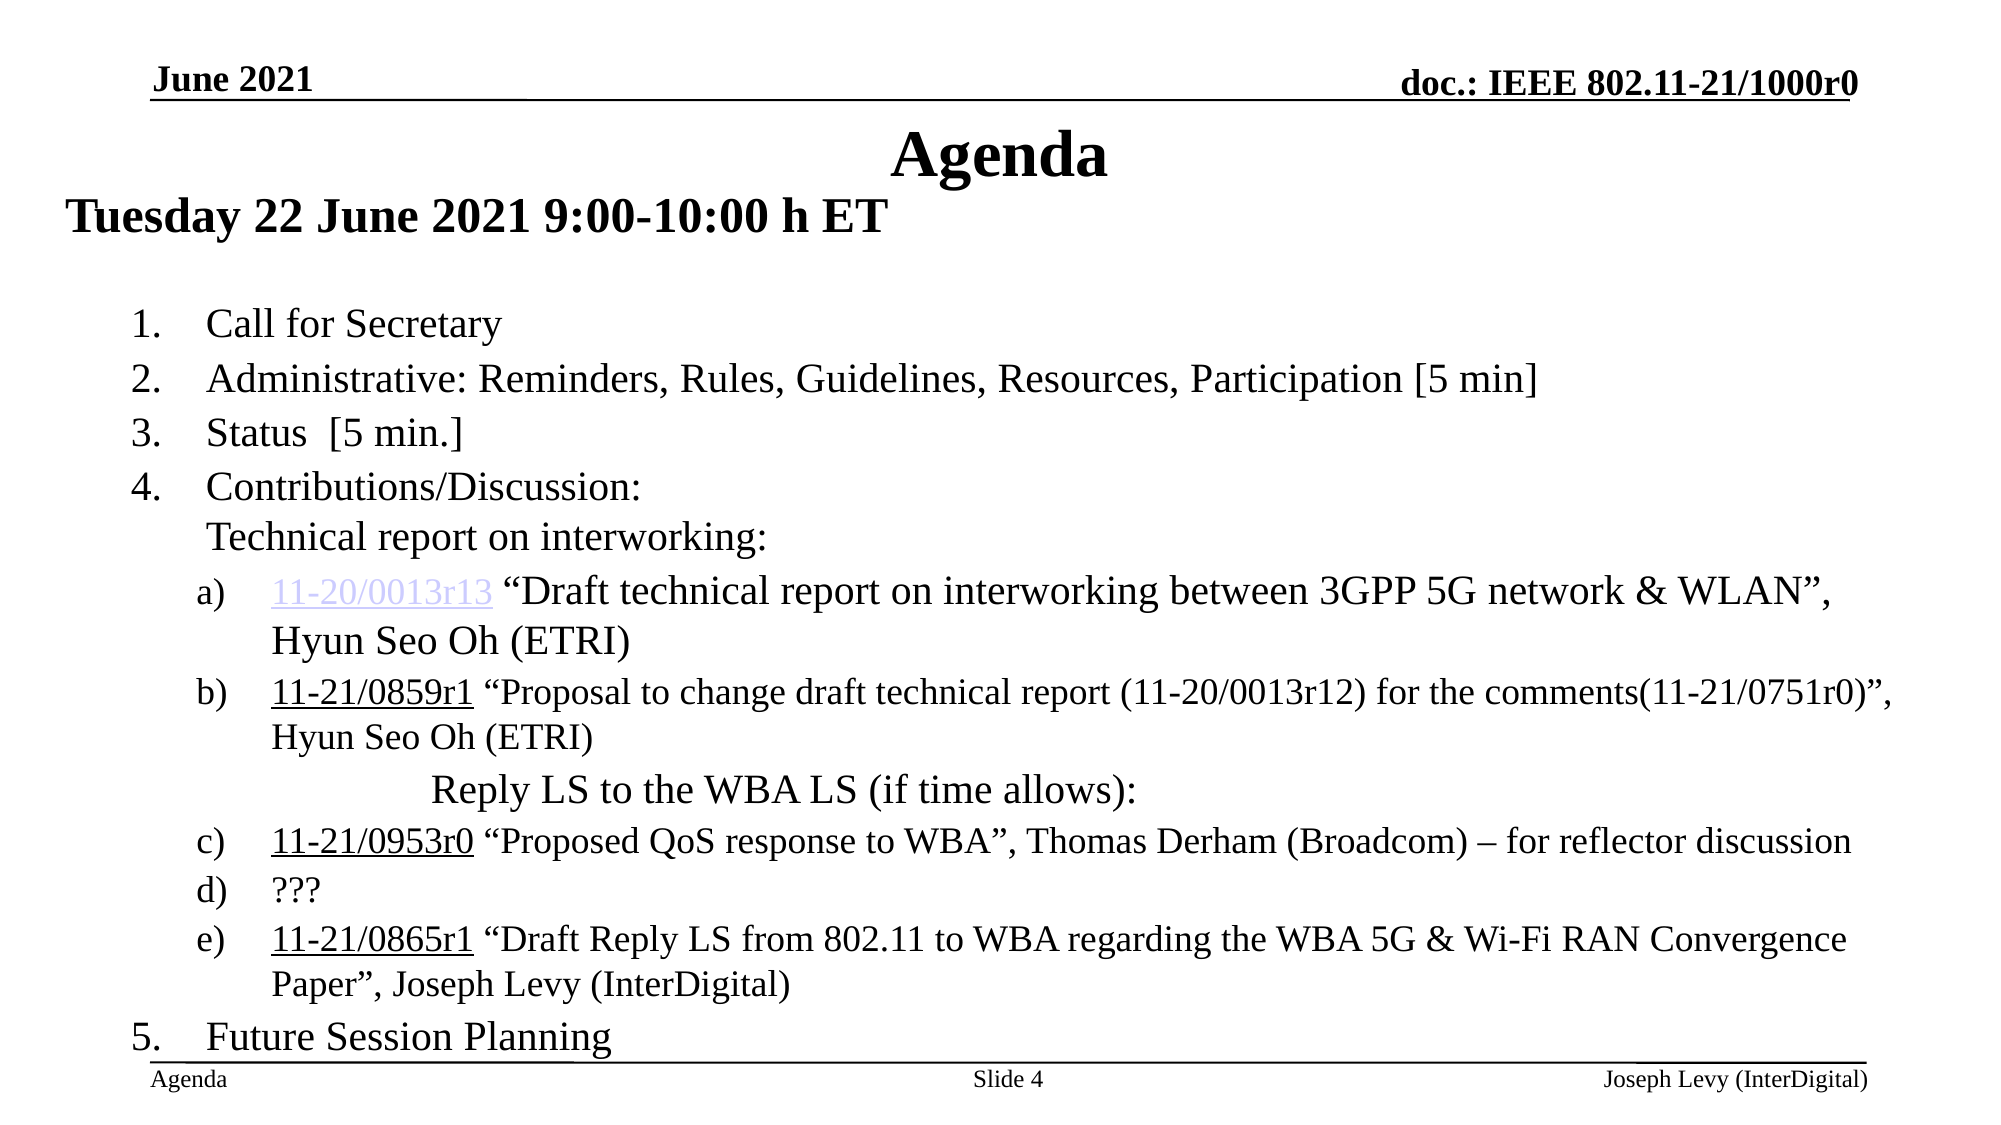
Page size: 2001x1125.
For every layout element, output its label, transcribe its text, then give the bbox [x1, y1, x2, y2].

title Agenda [149, 112, 1850, 174]
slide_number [152, 54, 563, 100]
slide_number Slide 4 [950, 1061, 1067, 1123]
list Tuesday 22 June 2021 9:00-10:00 h ET Call for Secretary Administrative: Reminders, Rules, Guidelines, Resources, Participation [5 min] Status [5 min.] Contributions/Discussion: Technical report on interworking: 11-20/0013r13 “Draft technical report on interworking between 3GPP 5G network & WLAN”, Hyun Seo Oh (ETRI) 11-21/0859r1 “Proposal to change draft technical report (11-20/0013r12) for the comments(11-21/0751r0)”, Hyun Seo Oh (ETRI) Reply LS to the WBA LS (if time allows): 11-21/0953r0 “Proposed QoS response to WBA”, Thomas Derham (Broadcom) – for reflector discussion ??? 11-21/0865r1 “Draft Reply LS from 802.11 to WBA regarding the WBA 5G & Wi-Fi RAN Convergence Paper”, Joseph Levy (InterDigital) Future Session Planning [49, 174, 1951, 1050]
footer Joseph Levy (InterDigital) [1171, 1061, 1869, 1093]
text_box [1134, 579, 1165, 685]
